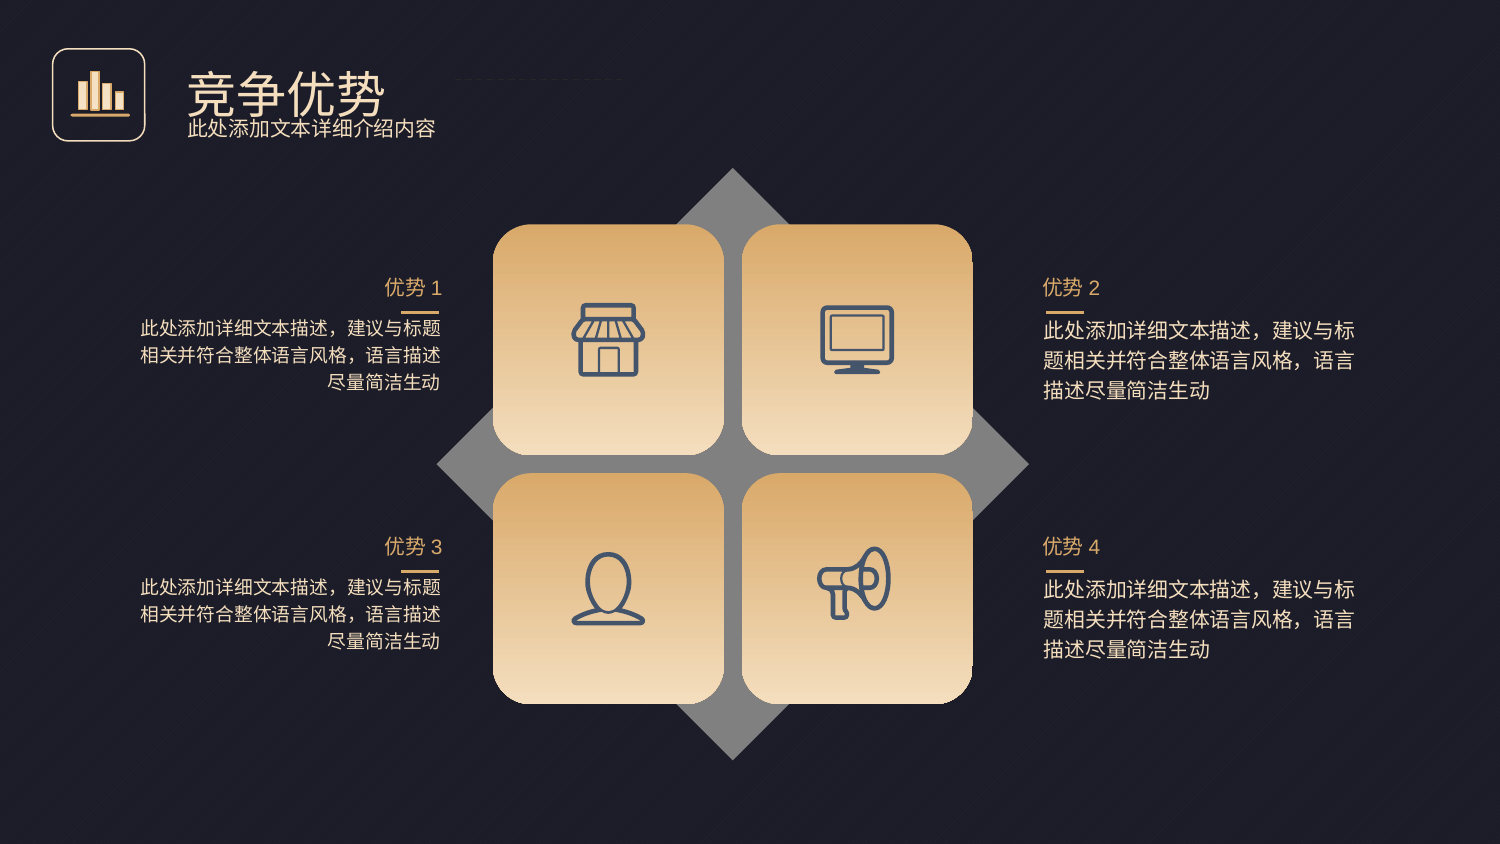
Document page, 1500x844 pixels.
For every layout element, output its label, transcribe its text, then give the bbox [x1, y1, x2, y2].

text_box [492, 472, 725, 705]
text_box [492, 224, 725, 456]
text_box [1028, 520, 1375, 668]
text_box 此处添加文本详细介绍内容 [172, 103, 457, 146]
text_box 竞争优势 [171, 43, 526, 131]
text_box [109, 261, 456, 401]
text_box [741, 472, 973, 705]
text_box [109, 520, 456, 660]
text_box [1028, 261, 1375, 409]
text_box [436, 167, 1030, 761]
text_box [741, 224, 973, 456]
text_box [52, 48, 145, 142]
